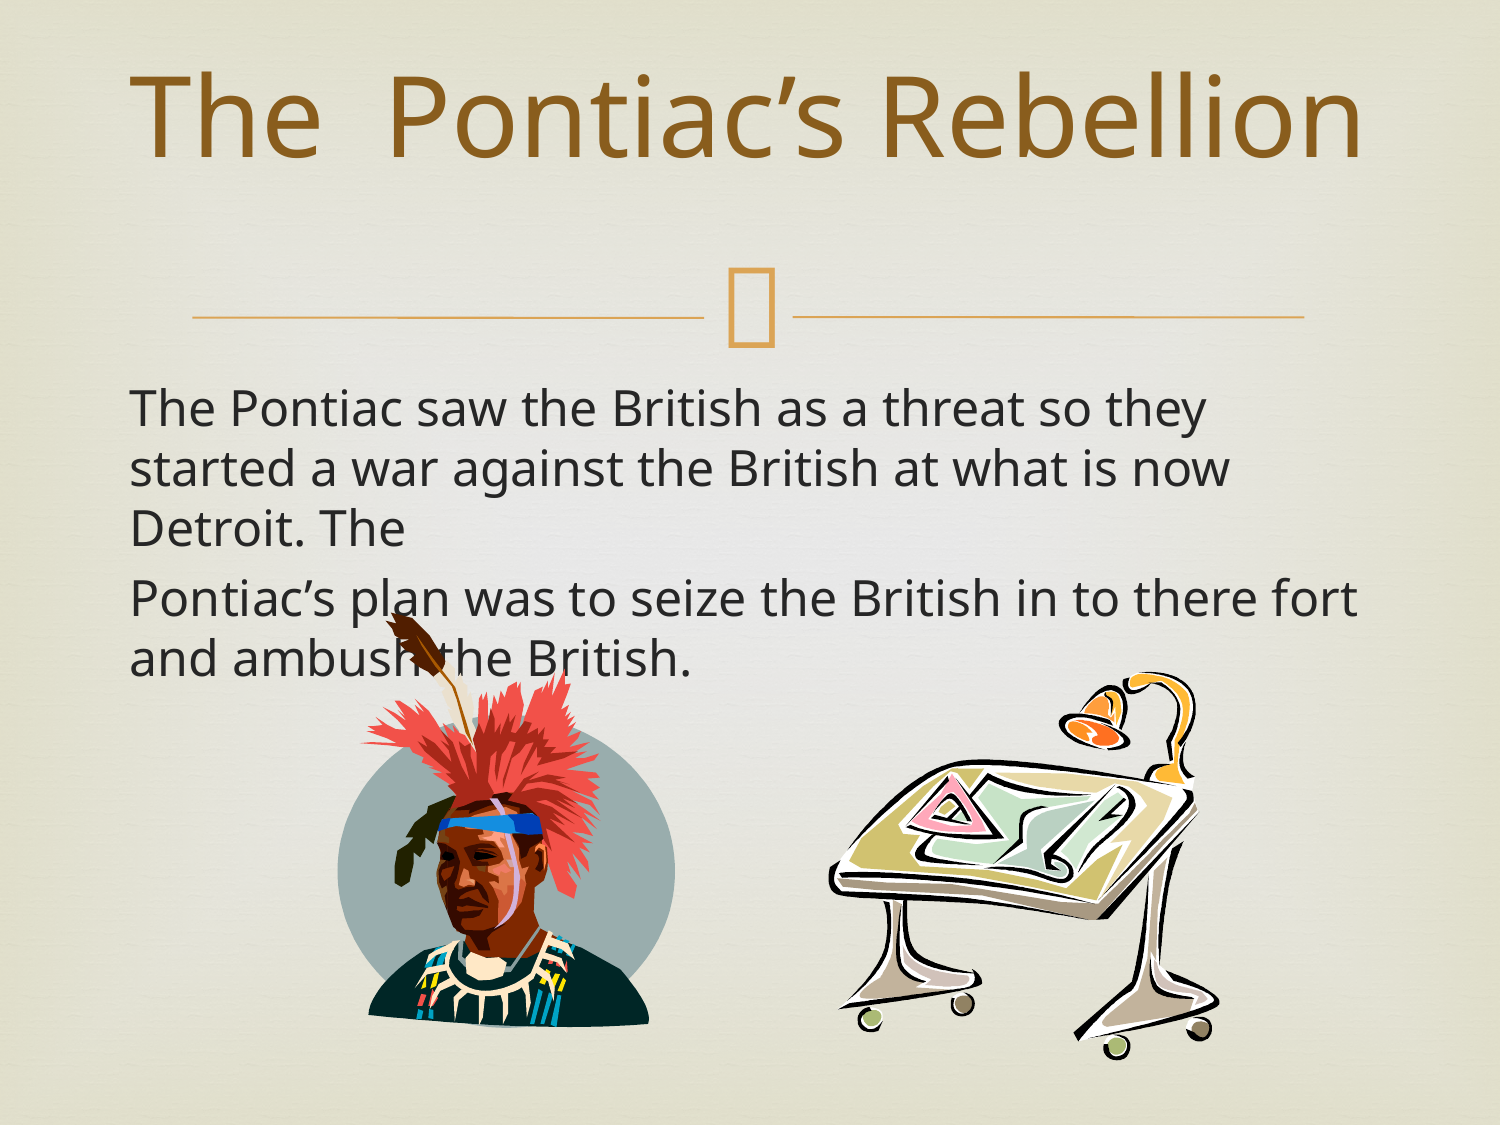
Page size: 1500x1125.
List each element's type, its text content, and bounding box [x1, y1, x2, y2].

picture [824, 665, 1226, 1067]
picture [336, 611, 676, 1032]
title The Pontiac’s Rebellion [112, 93, 1386, 267]
list The Pontiac saw the British as a threat so they started a war against the British at what is now Detroit. The Pontiac’s plan was to seize the British in to there fort and ambush the British. [114, 368, 1386, 1005]
